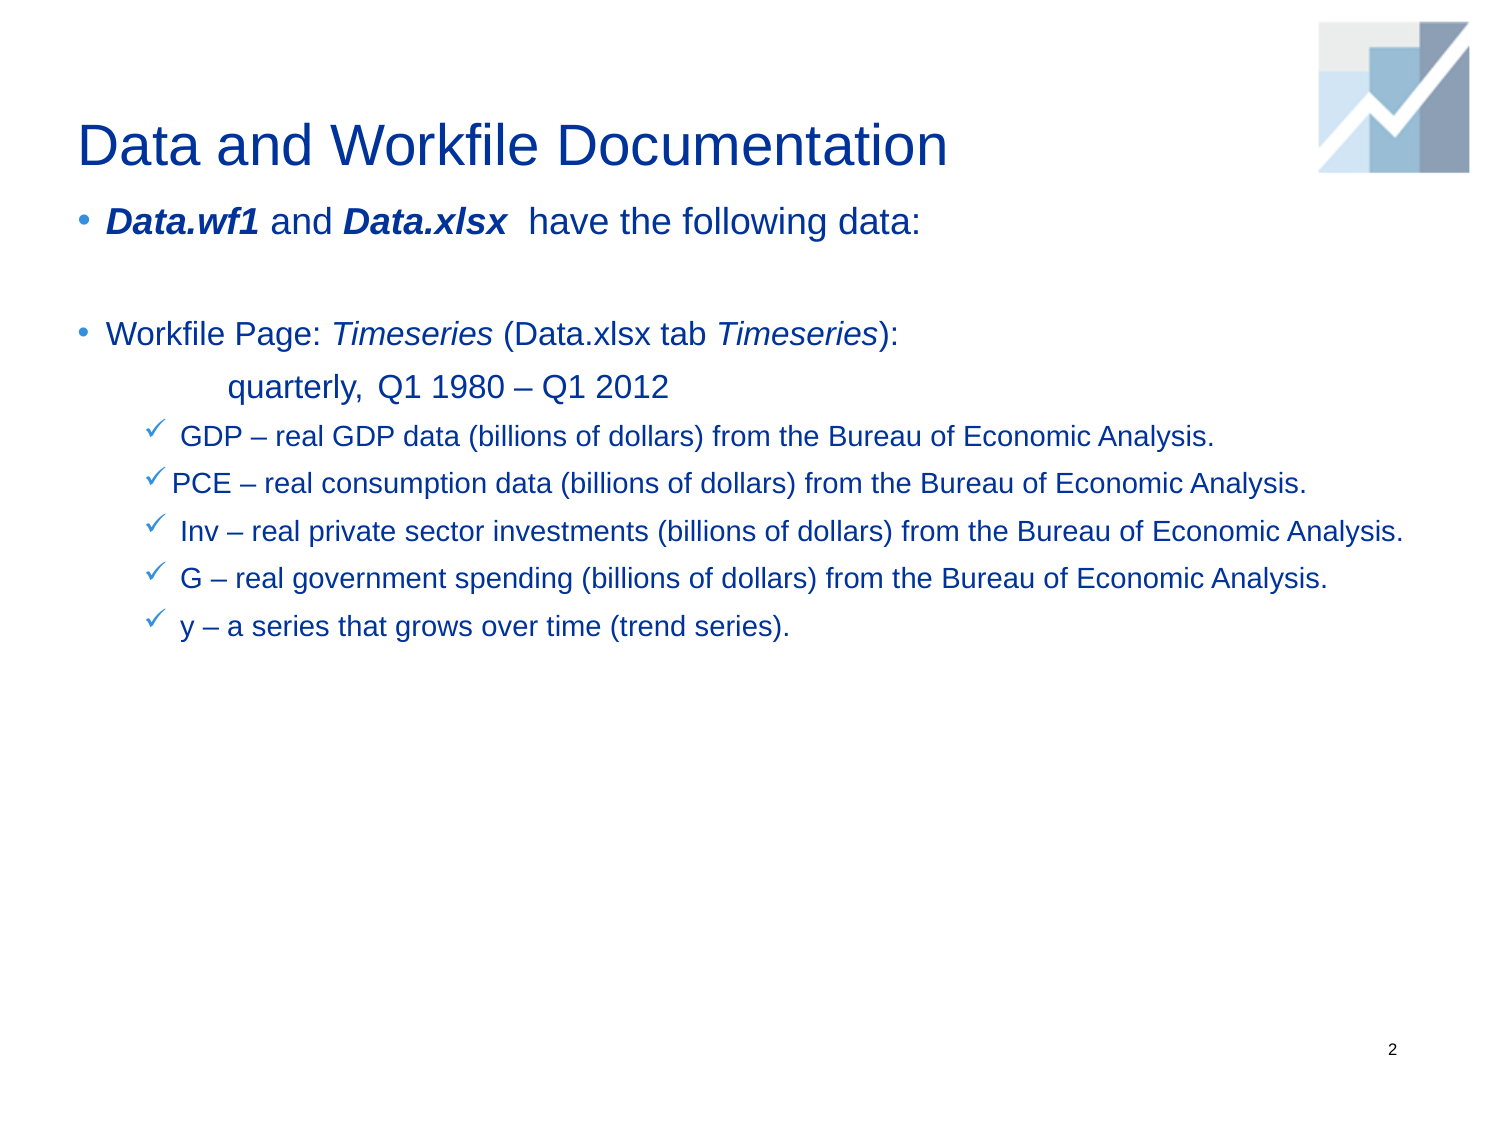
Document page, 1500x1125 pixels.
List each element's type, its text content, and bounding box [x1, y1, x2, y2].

title Data and Workfile Documentation [62, 0, 1297, 185]
slide_number 2 [1262, 1015, 1413, 1067]
list Data.wf1 and Data.xlsx have the following data: Workfile Page: Timeseries (Data.xlsx tab Timeseries): quarterly, Q1 1980 – Q1 2012 GDP – real GDP data (billions of dollars) from the Bureau of Economic Analysis. PCE – real consumption data (billions of dollars) from the Bureau of Economic Analysis. Inv – real private sector investments (billions of dollars) from the Bureau of Economic Analysis. G – real government spending (billions of dollars) from the Bureau of Economic Analysis. y – a series that grows over time (trend series). [62, 189, 1431, 1056]
picture [1300, 11, 1479, 181]
